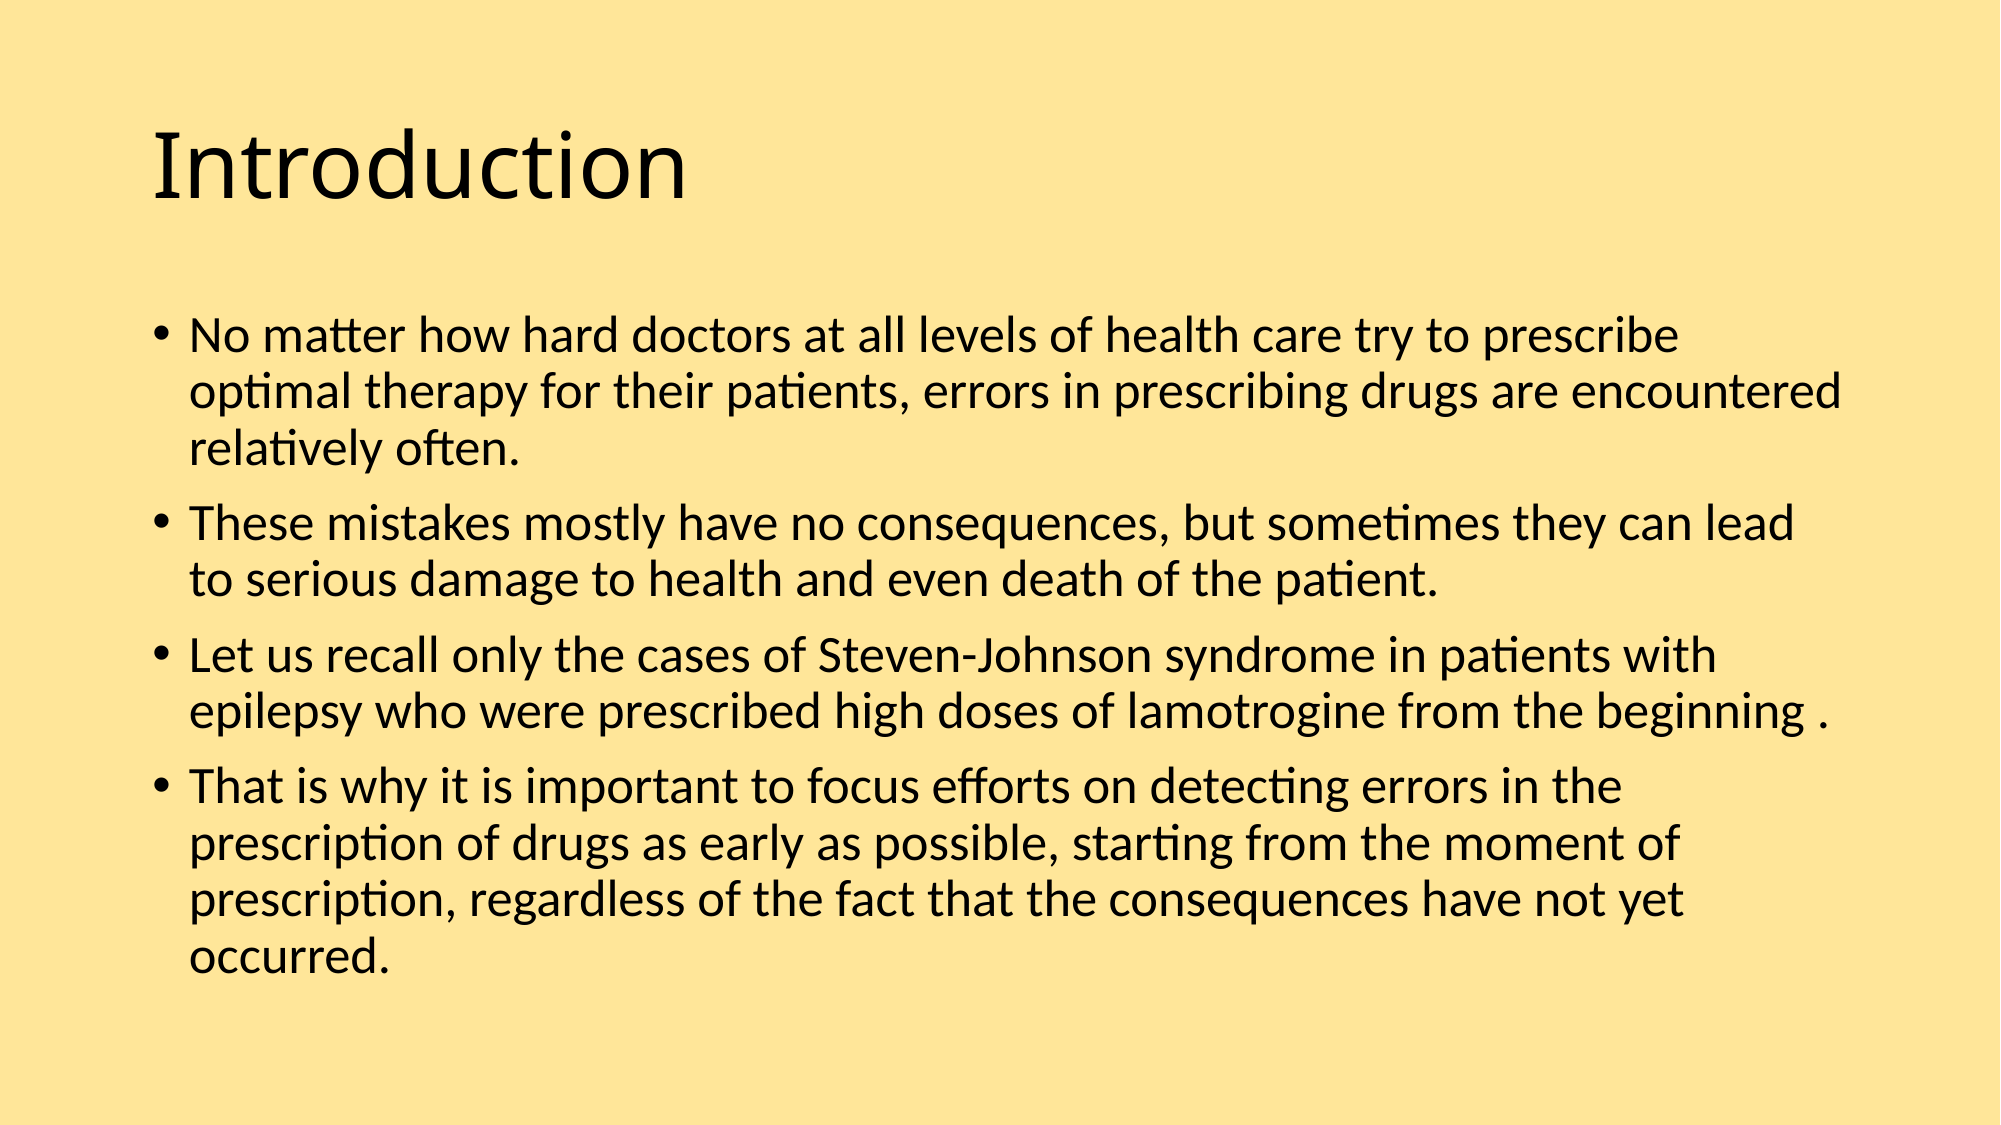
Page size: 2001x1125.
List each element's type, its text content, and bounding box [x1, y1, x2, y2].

title Introduction [137, 59, 1863, 278]
list No matter how hard doctors at all levels of health care try to prescribe optimal therapy for their patients, errors in prescribing drugs are encountered relatively often. These mistakes mostly have no consequences, but sometimes they can lead to serious damage to health and even death of the patient. Let us recall only the cases of Steven-Johnson syndrome in patients with epilepsy who were prescribed high doses of lamotrogine from the beginning . That is why it is important to focus efforts on detecting errors in the prescription of drugs as early as possible, starting from the moment of prescription, regardless of the fact that the consequences have not yet occurred. [137, 299, 1863, 1014]
